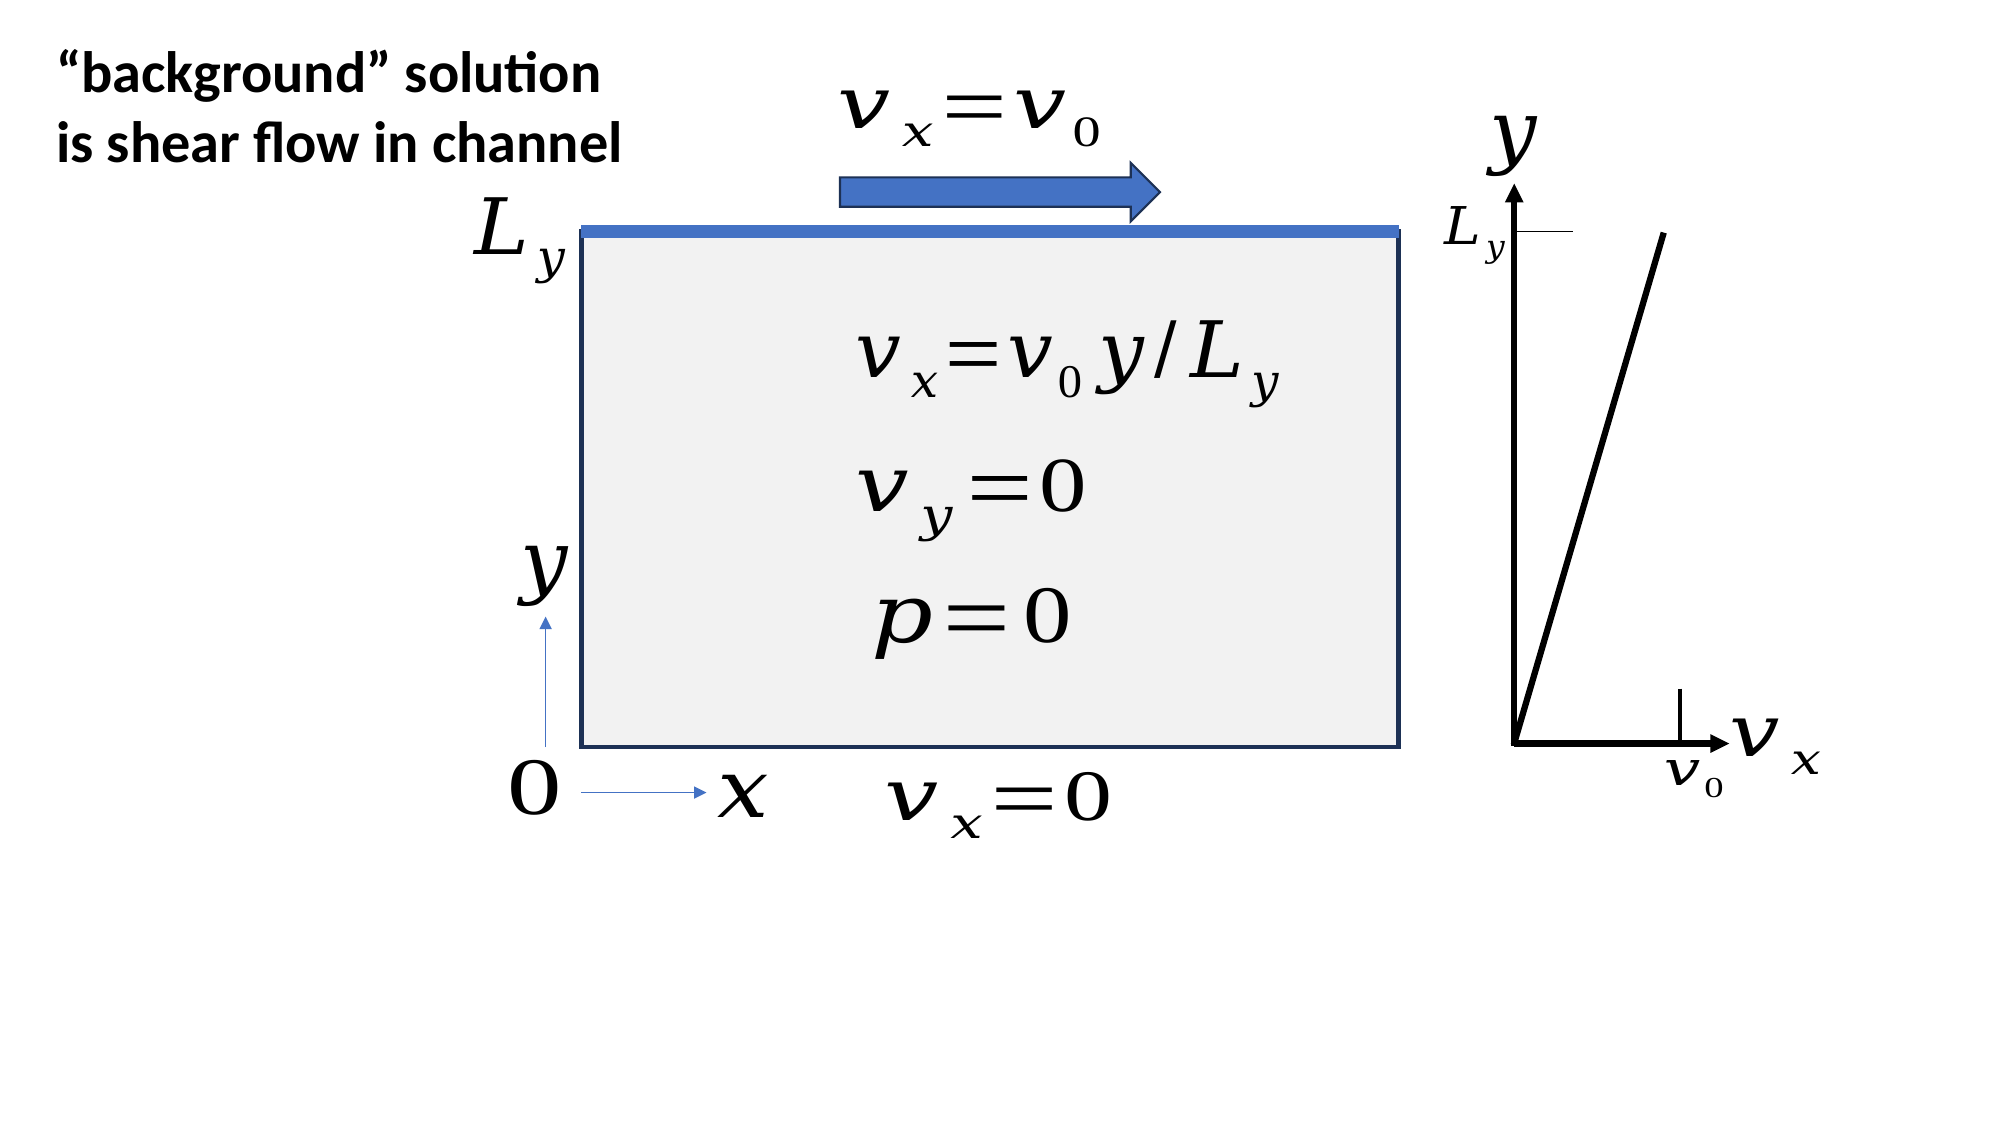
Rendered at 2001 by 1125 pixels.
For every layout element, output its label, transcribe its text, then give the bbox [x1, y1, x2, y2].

text_box [838, 182, 1162, 224]
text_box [1513, 232, 1664, 745]
text_box “background” solution is shear flow in channel [41, 27, 1813, 182]
text_box [580, 230, 1400, 748]
